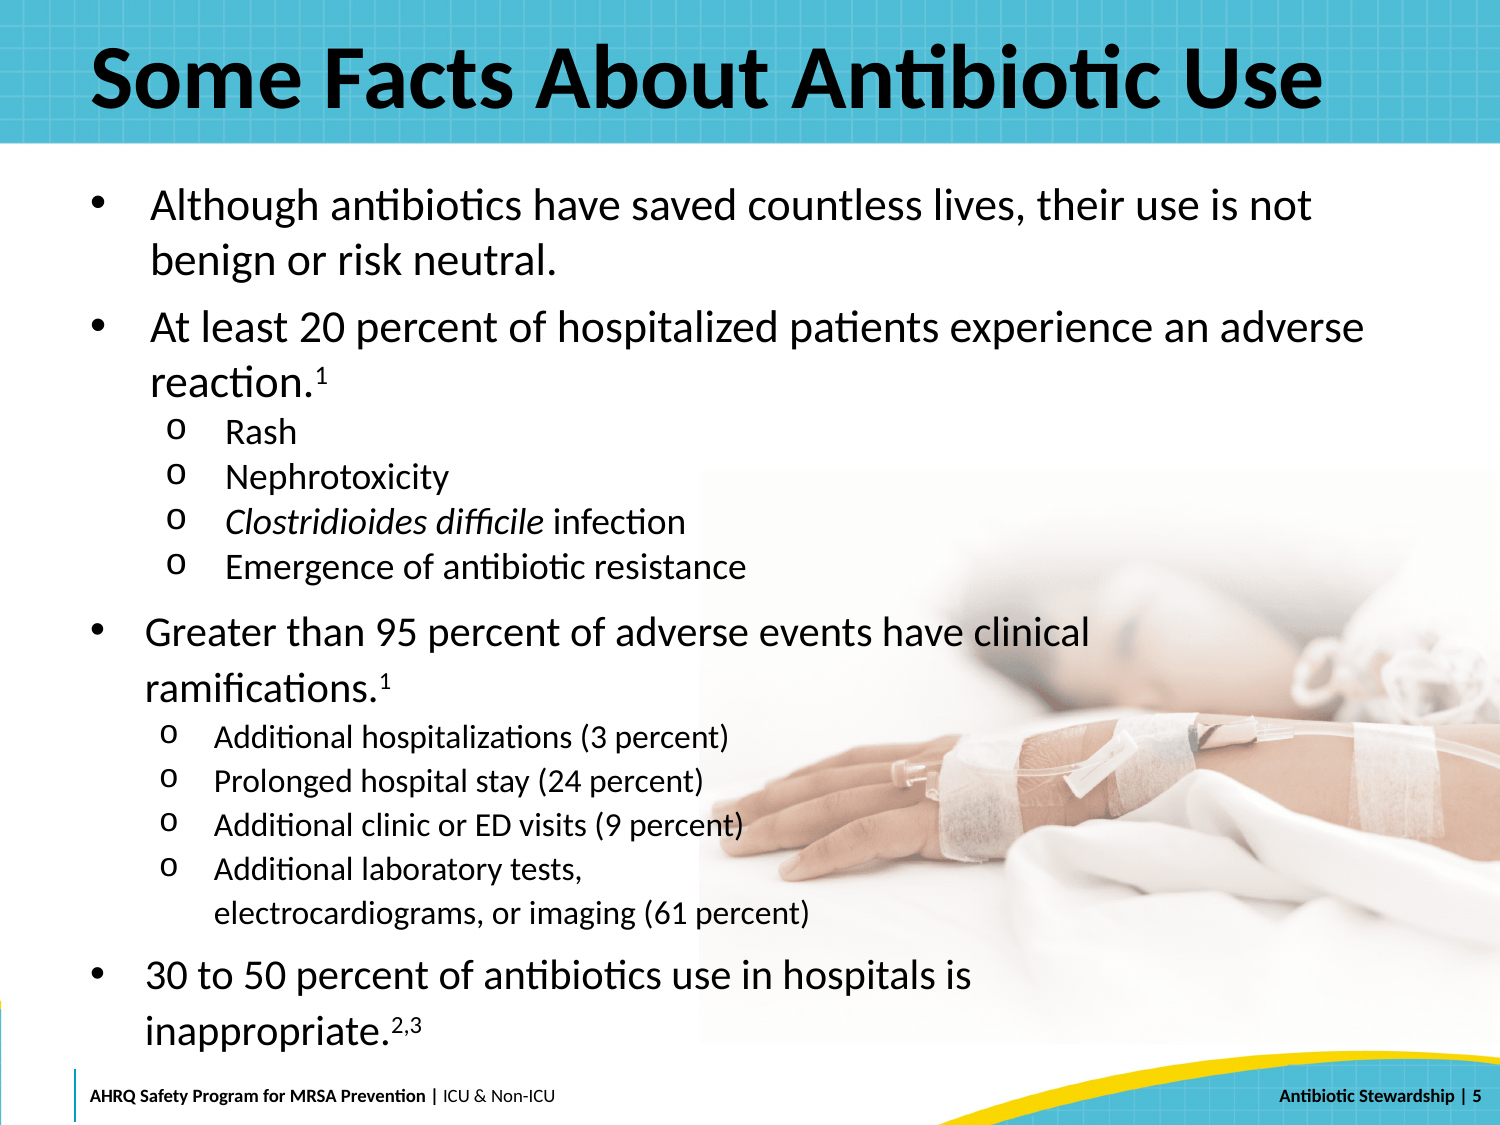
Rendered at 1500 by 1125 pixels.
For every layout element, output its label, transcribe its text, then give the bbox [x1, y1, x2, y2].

list Greater than 95 percent of adverse events have clinical ramifications.1 Additional hospitalizations (3 percent) Prolonged hospital stay (24 percent) Additional clinic or ED visits (9 percent) Additional laboratory tests, electrocardiograms, or imaging (61 percent) 30 to 50 percent of antibiotics use in hospitals is inappropriate.2,3 [75, 591, 1207, 1065]
list Although antibiotics have saved countless lives, their use is not benign or risk neutral. At least 20 percent of hospitalized patients experience an adverse reaction.1 Rash Nephrotoxicity Clostridioides difficile infection Emergence of antibiotic resistance [75, 167, 1425, 591]
picture [0, 0, 1500, 1125]
title Some Facts About Antibiotic Use [75, 0, 1425, 150]
slide_number | 5 [1455, 1065, 1500, 1125]
